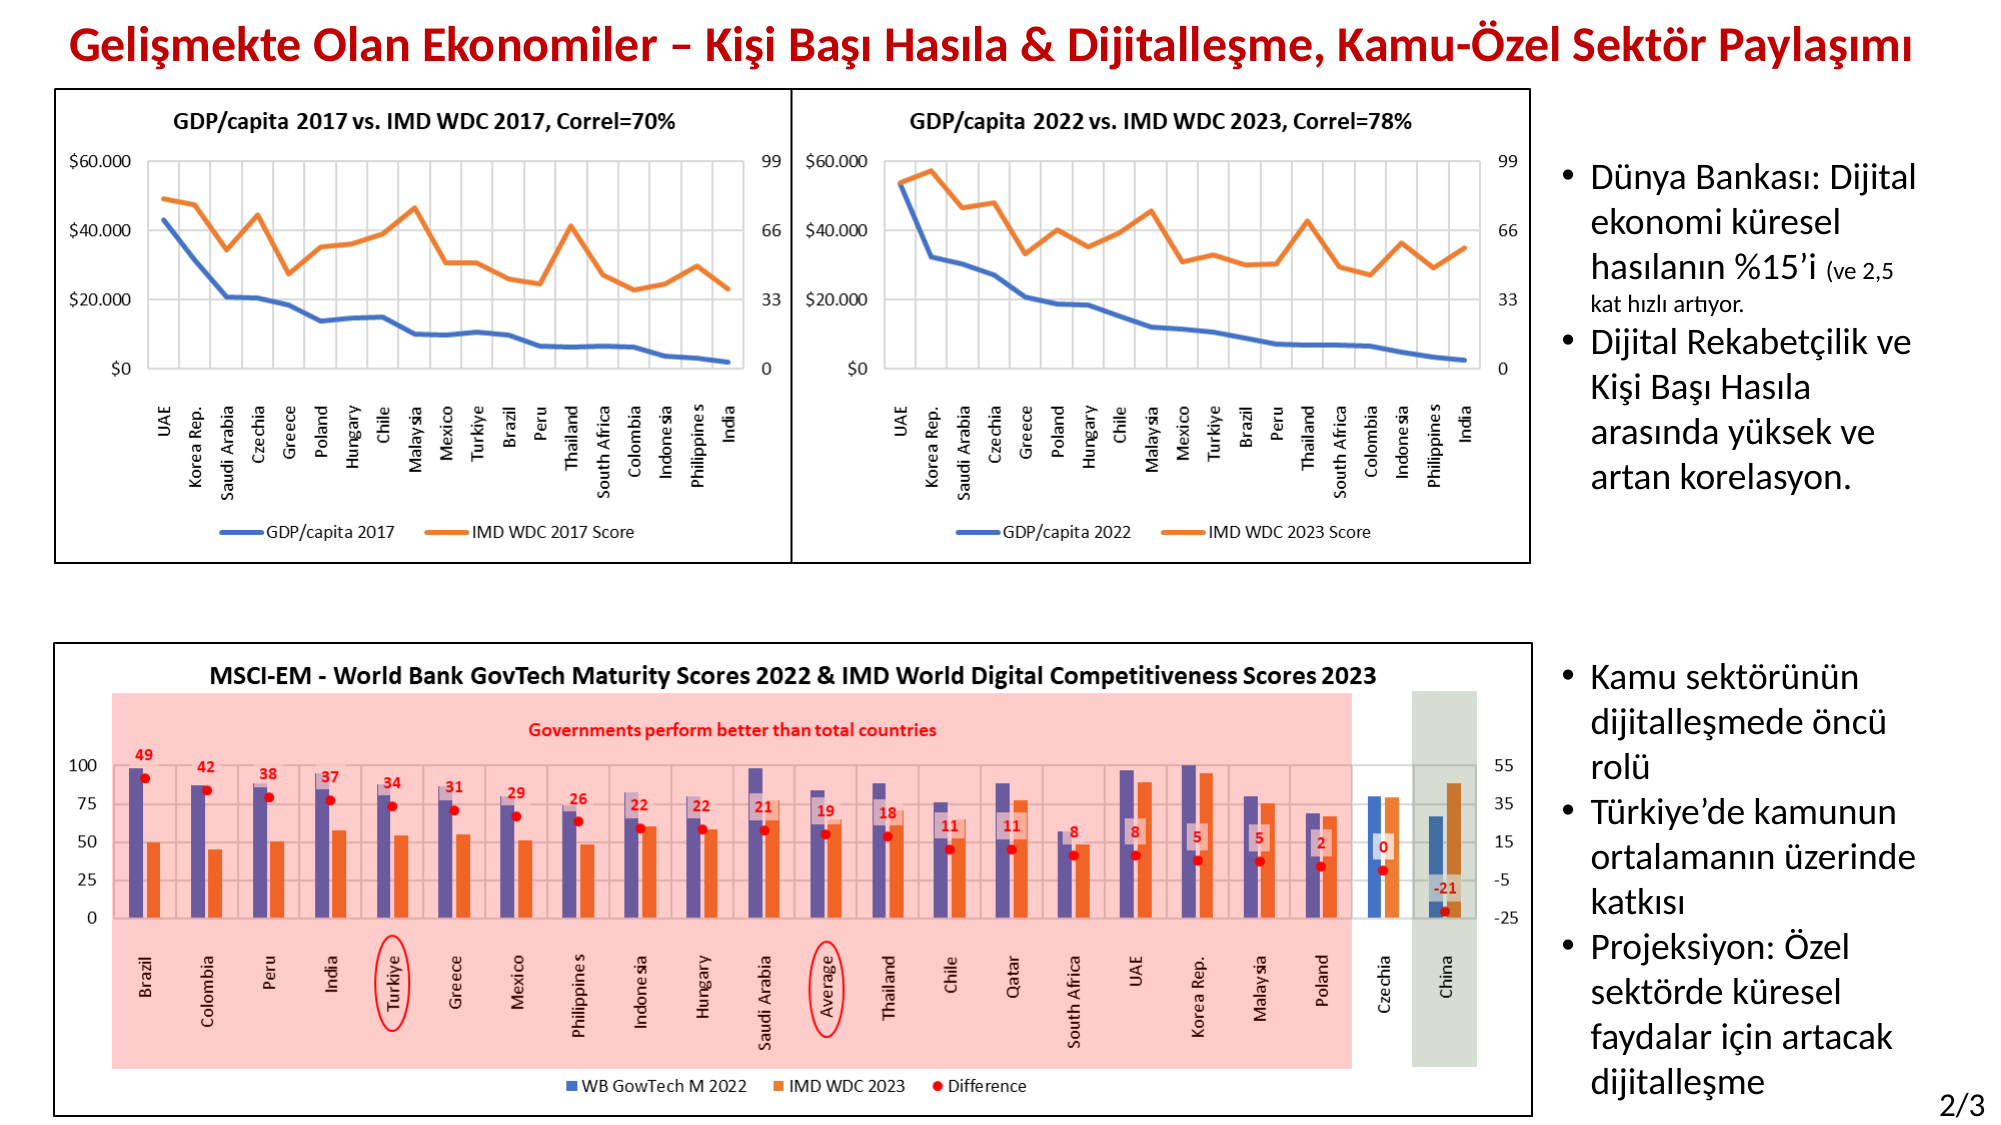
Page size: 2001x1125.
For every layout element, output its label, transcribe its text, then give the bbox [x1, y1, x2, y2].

picture [53, 642, 1533, 1117]
text_box Dünya Bankası: Dijital ekonomi küresel hasılanın %15’i (ve 2,5 kat hızlı artıyor. Dijital Rekabetçilik ve Kişi Başı Hasıla arasında yüksek ve artan korelasyon. [1546, 144, 1946, 505]
text_box 2/3 [1915, 1075, 2000, 1125]
text_box Gelişmekte Olan Ekonomiler – Kişi Başı Hasıla & Dijitalleşme, Kamu-Özel Sektör Paylaşımı [54, 4, 1946, 80]
text_box Kamu sektörünün dijitalleşmede öncü rolü Türkiye’de kamunun ortalamanın üzerinde katkısı Projeksiyon: Özel sektörde küresel faydalar için artacak dijitalleşme [1546, 644, 1946, 1110]
picture [54, 88, 1531, 564]
